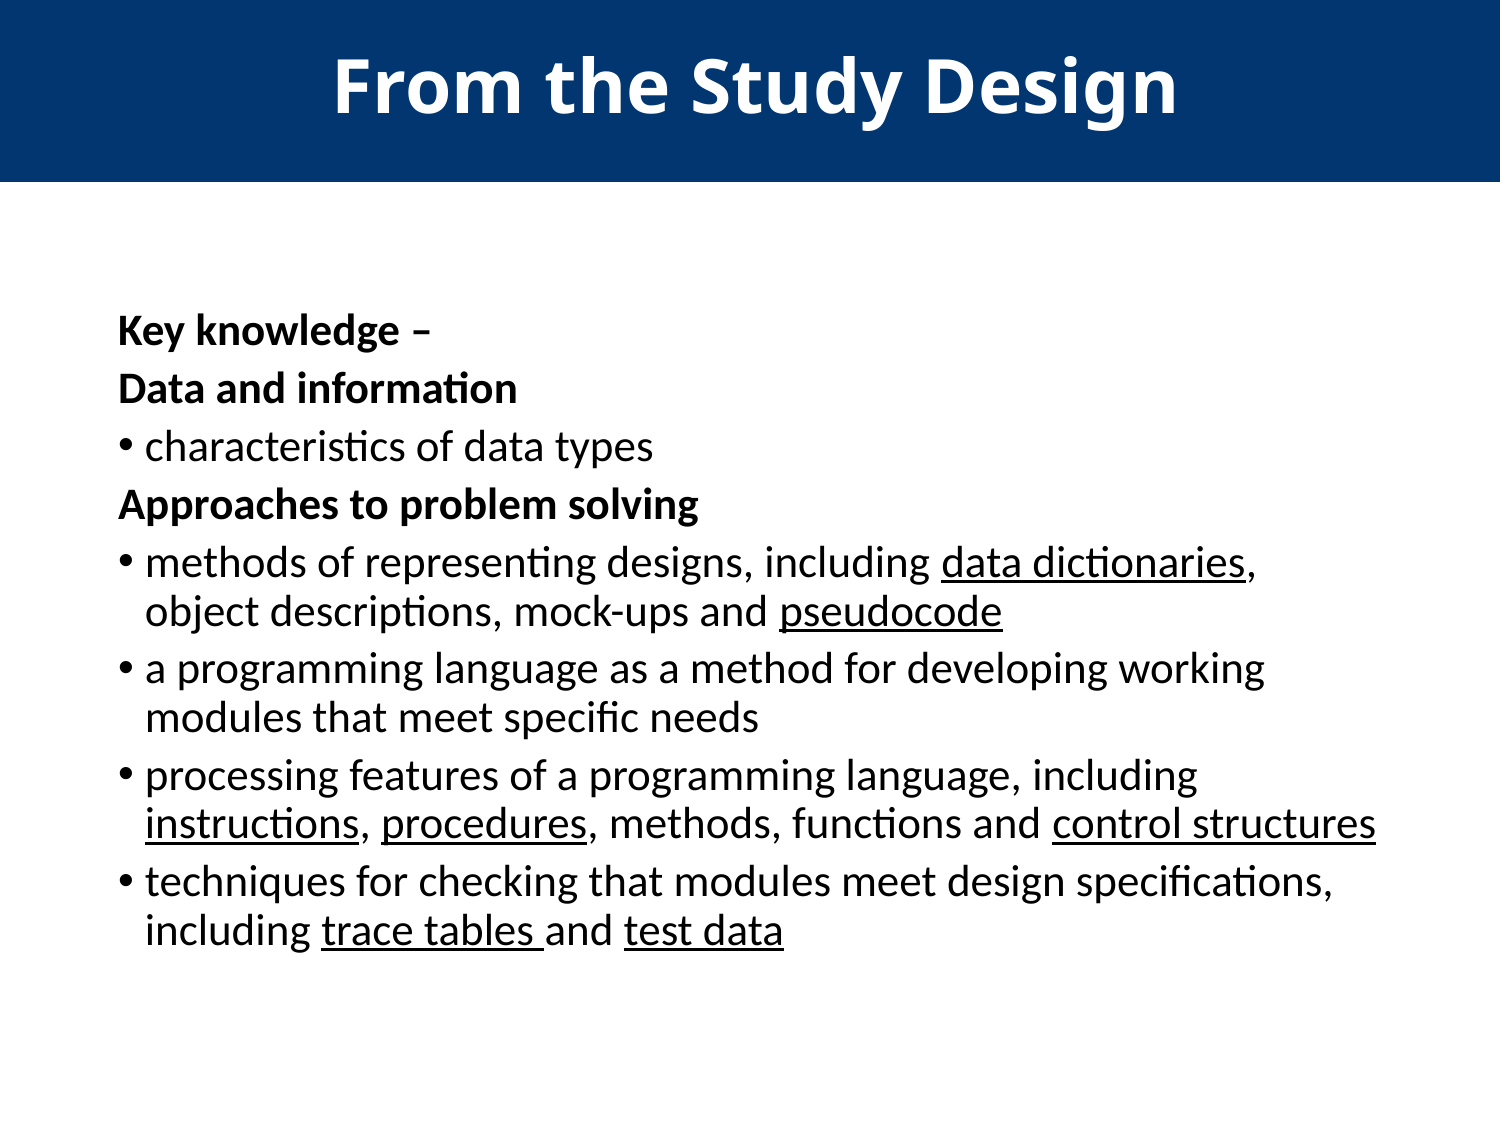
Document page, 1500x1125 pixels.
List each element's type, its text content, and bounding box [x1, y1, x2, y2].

text_box From the Study Design [29, 30, 1483, 136]
text_box [0, 0, 1500, 182]
list Key knowledge – Data and information characteristics of data types Approaches to problem solving methods of representing designs, including data dictionaries, object descriptions, mock-ups and pseudocode a programming language as a method for developing working modules that meet specific needs processing features of a programming language, including instructions, procedures, methods, functions and control structures techniques for checking that modules meet design specifications, including trace tables and test data [103, 299, 1397, 1014]
